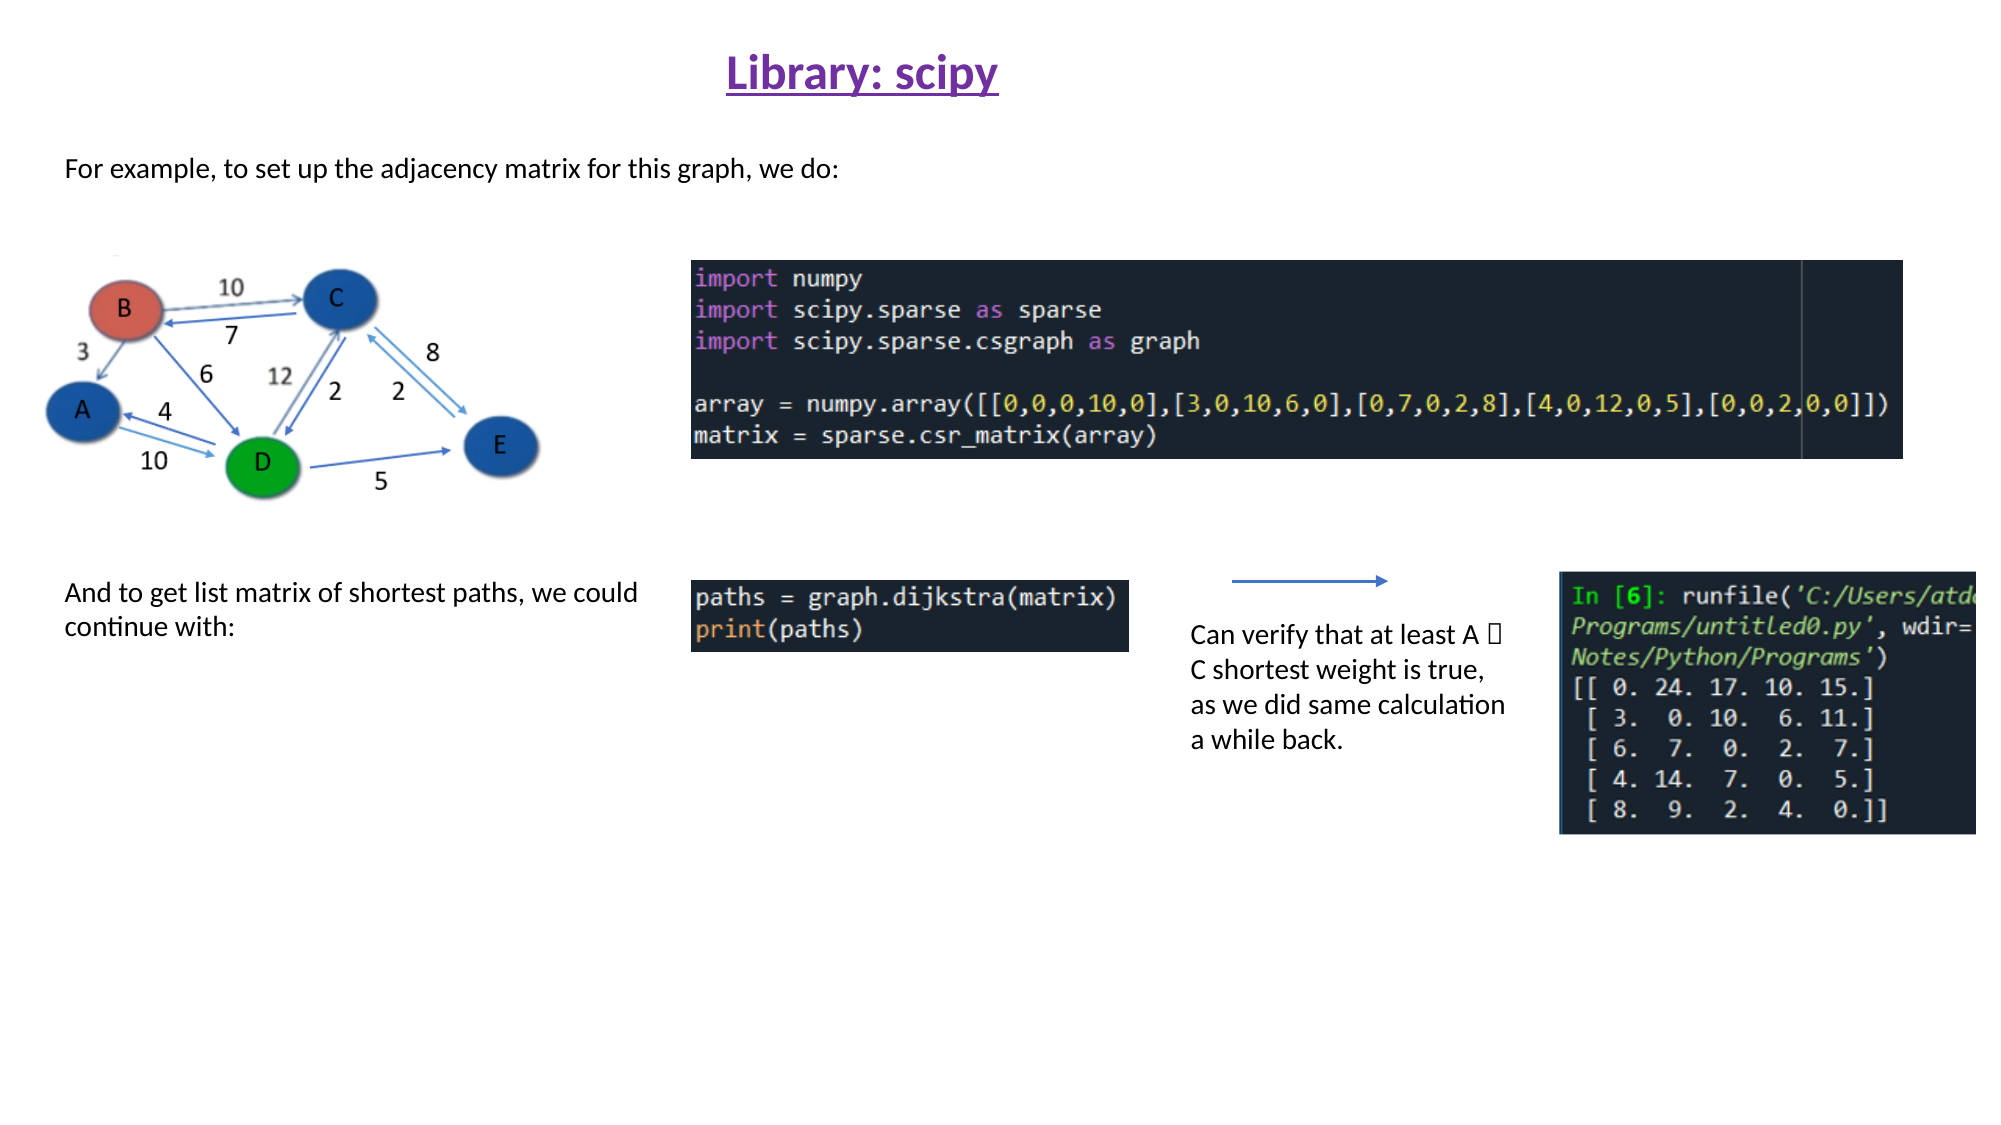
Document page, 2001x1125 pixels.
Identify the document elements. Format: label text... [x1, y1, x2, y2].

text_box Library: scipy [711, 32, 1014, 108]
text_box Can verify that at least A  C shortest weight is true, as we did same calculation a while back. [1175, 608, 1528, 763]
picture [691, 580, 1129, 652]
picture [691, 260, 1903, 459]
text_box For example, to set up the adjacency matrix for this graph, we do: [49, 142, 920, 192]
picture [26, 253, 561, 539]
picture [1558, 561, 1976, 844]
text_box And to get list matrix of shortest paths, we could continue with: [49, 565, 711, 651]
